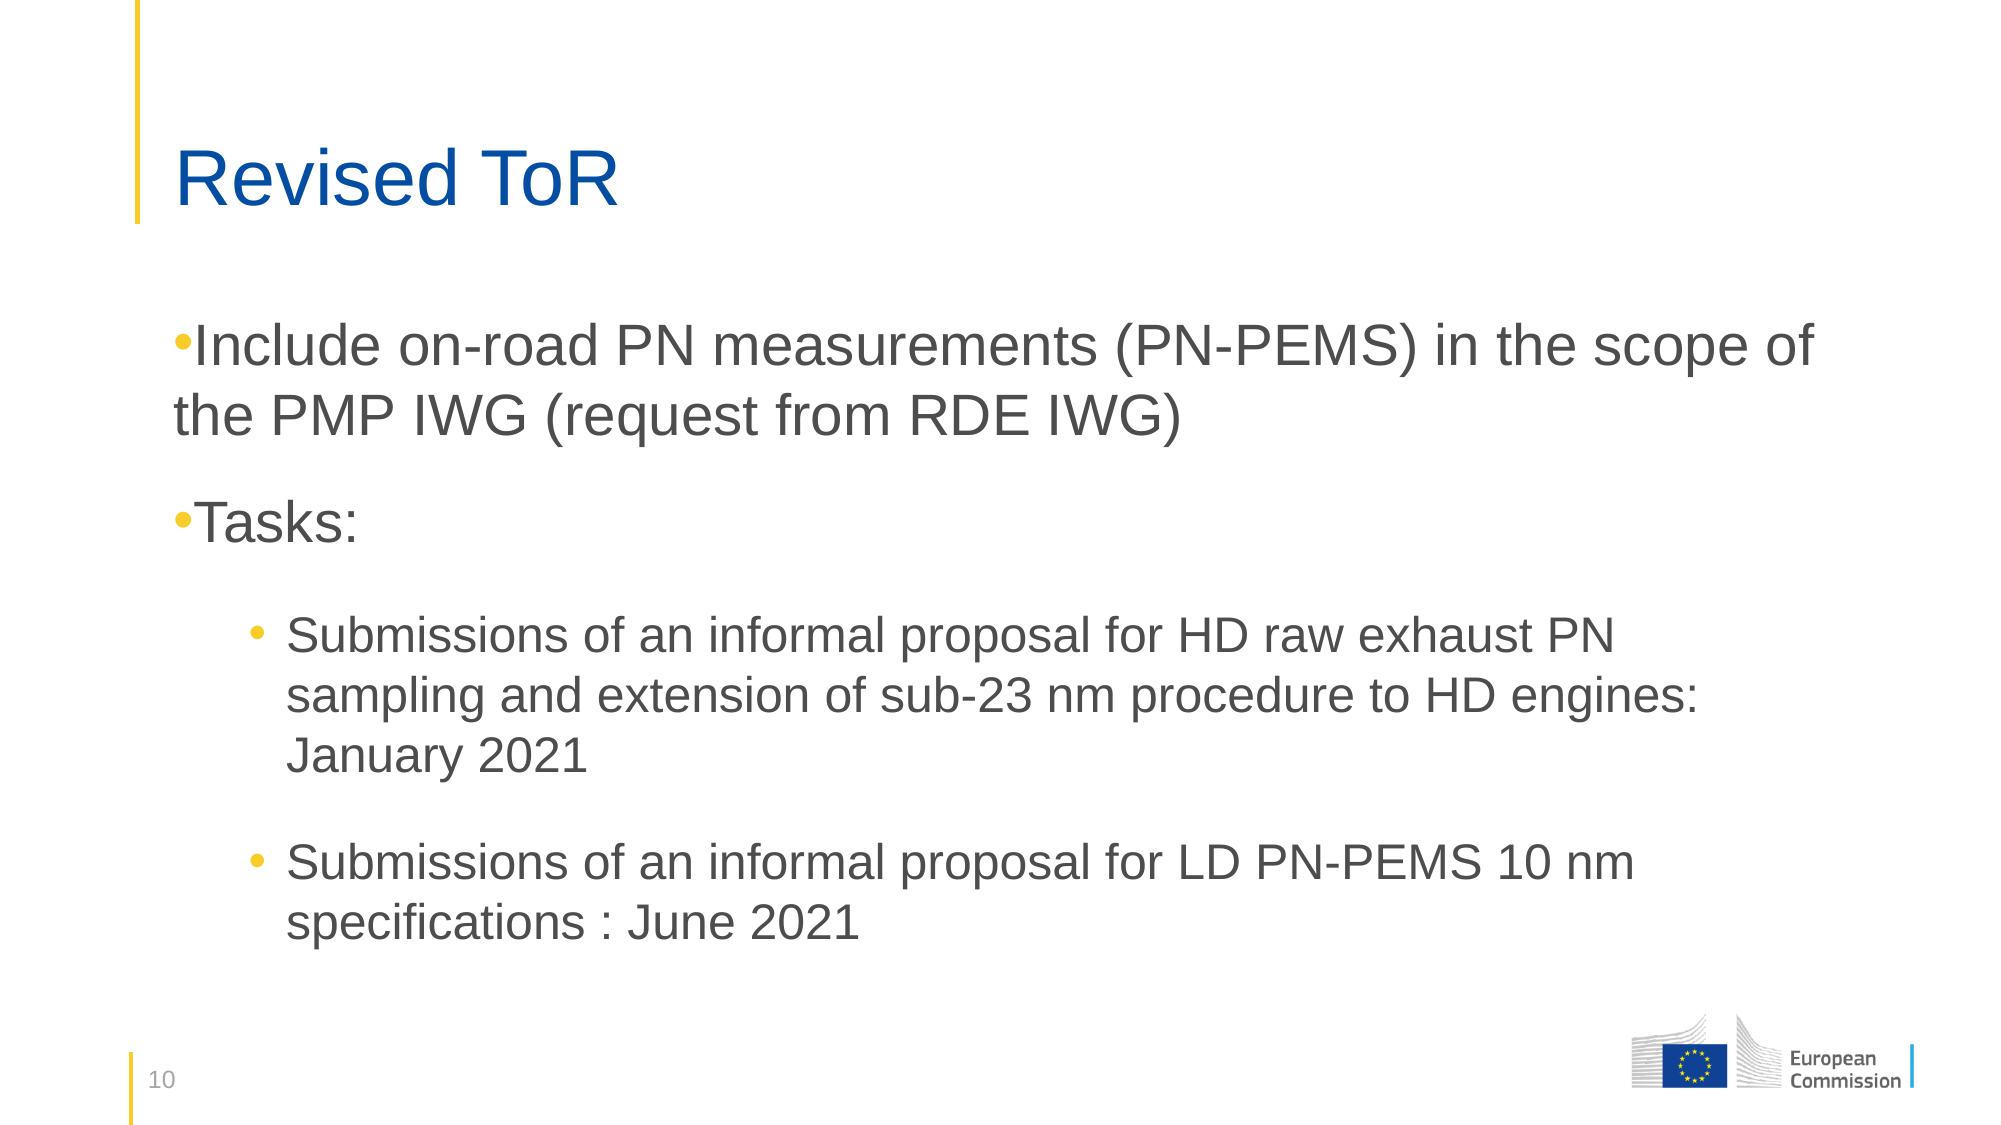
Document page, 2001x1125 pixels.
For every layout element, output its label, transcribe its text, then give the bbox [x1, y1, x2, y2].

picture [1631, 1013, 1915, 1091]
title Revised ToR [159, 94, 1843, 223]
list Include on-road PN measurements (PN-PEMS) in the scope of the PMP IWG (request from RDE IWG) Tasks: Submissions of an informal proposal for HD raw exhaust PN sampling and extension of sub-23 nm procedure to HD engines: January 2021 Submissions of an informal proposal for LD PN-PEMS 10 nm specifications : June 2021 [158, 299, 1843, 984]
